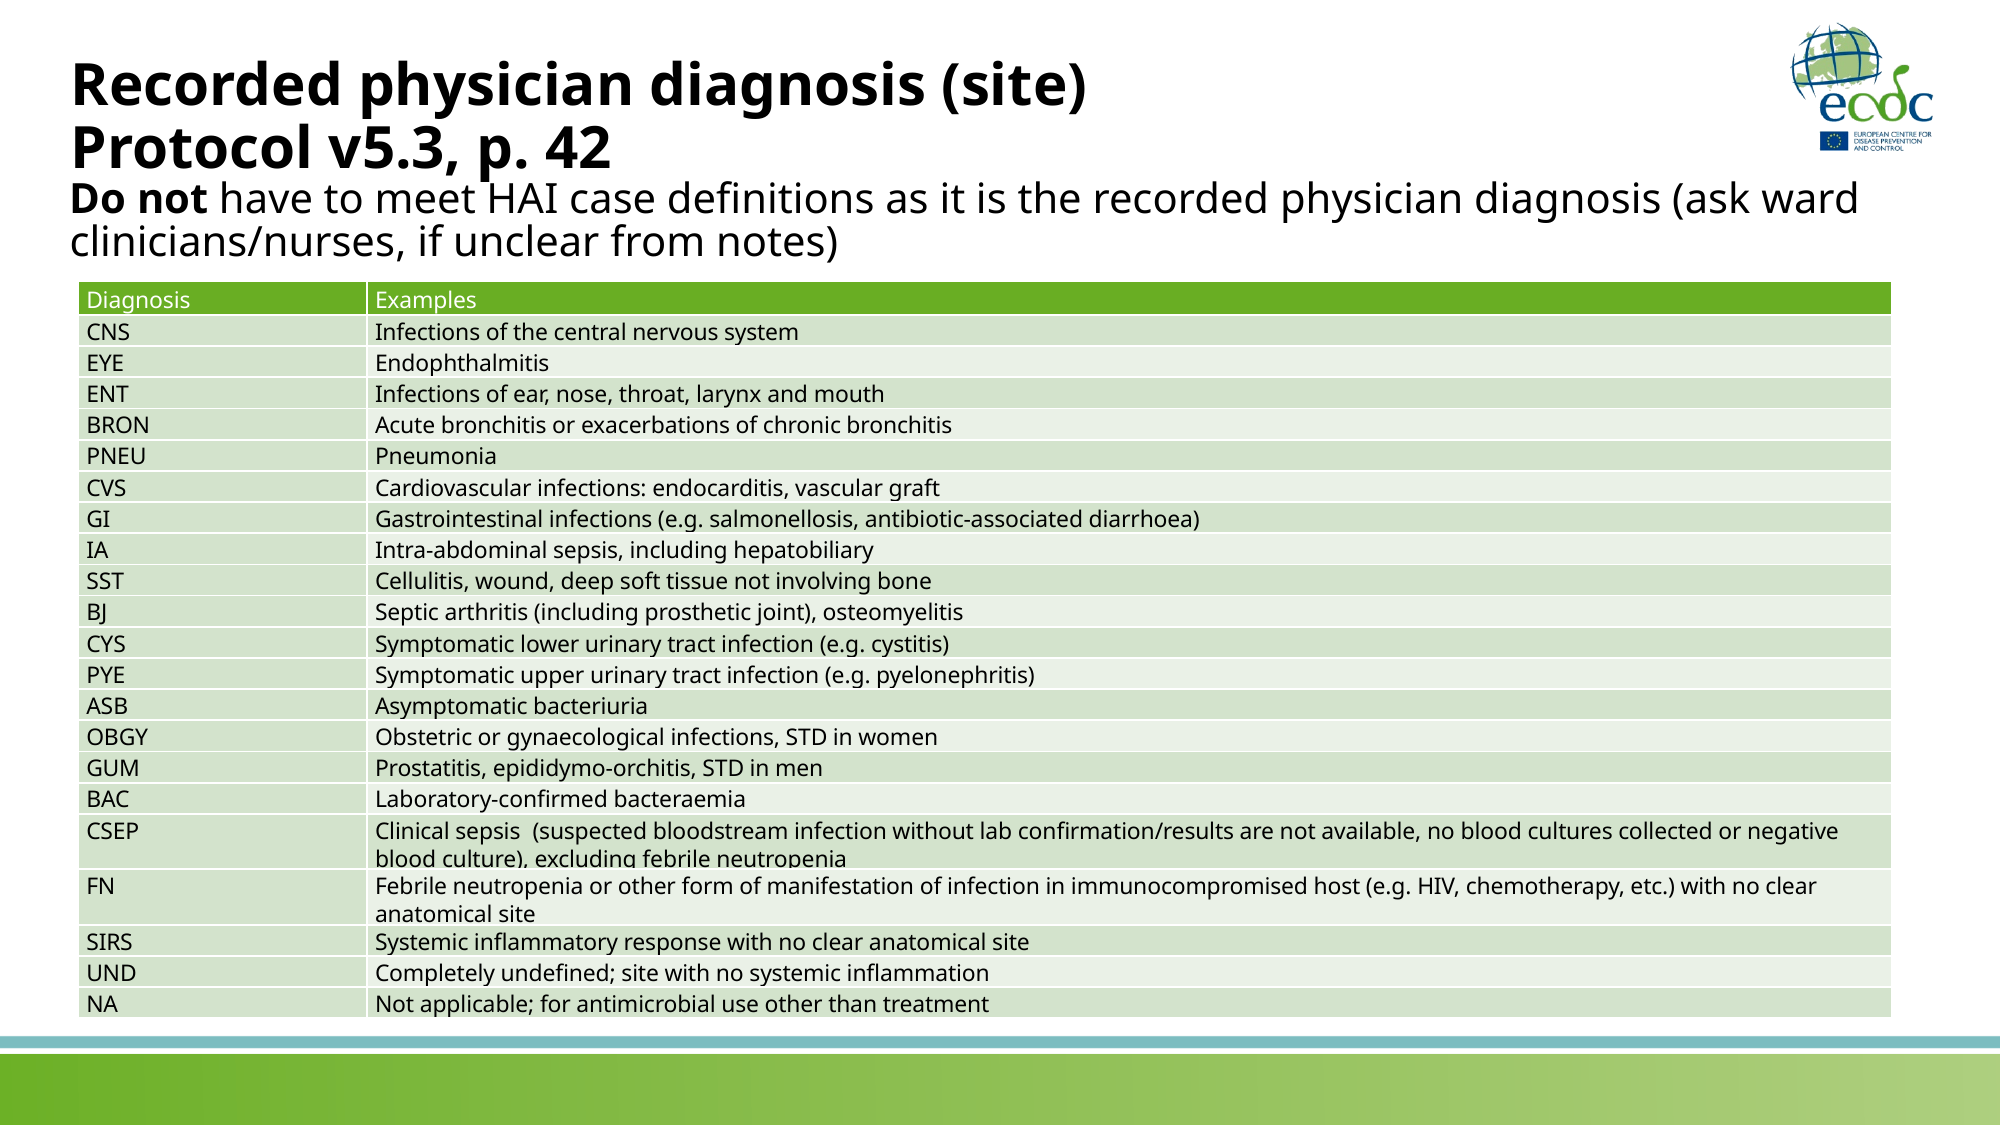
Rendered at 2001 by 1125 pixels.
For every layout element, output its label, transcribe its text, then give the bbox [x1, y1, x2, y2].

table_cell Obstetric or gynaecological infections, STD in women [368, 721, 1891, 751]
table_cell Cellulitis, wound, deep soft tissue not involving bone [368, 565, 1891, 595]
table_cell PNEU [79, 441, 366, 470]
table_cell CNS [79, 316, 366, 345]
table_cell Acute bronchitis or exacerbations of chronic bronchitis [368, 409, 1891, 439]
text_box Do not have to meet HAI case definitions as it is the recorded physician diagnosis (ask ward clinicians/nurses, if unclear from notes) [54, 172, 1925, 272]
table_cell Symptomatic upper urinary tract infection (e.g. pyelonephritis) [368, 659, 1891, 688]
table_cell Completely undefined; site with no systemic inflammation [368, 957, 1891, 986]
table_cell Infections of ear, nose, throat, larynx and mouth [368, 378, 1891, 408]
table_header Diagnosis [79, 282, 366, 314]
table_cell OBGY [79, 721, 366, 751]
table_cell Not applicable; for antimicrobial use other than treatment [368, 988, 1891, 1017]
table_cell Infections of the central nervous system [368, 316, 1891, 345]
table_cell SIRS [79, 926, 366, 955]
table_cell Pneumonia [368, 441, 1891, 470]
table_cell Septic arthritis (including prosthetic joint), osteomyelitis [368, 596, 1891, 626]
title Recorded physician diagnosis (site) Protocol v5.3, p. 42 [70, 54, 1764, 172]
table_cell CYS [79, 628, 366, 657]
table_cell Intra-abdominal sepsis, including hepatobiliary [368, 534, 1891, 564]
table_cell Cardiovascular infections: endocarditis, vascular graft [368, 472, 1891, 501]
table_cell ASB [79, 690, 366, 719]
table_cell Gastrointestinal infections (e.g. salmonellosis, antibiotic-associated diarrhoea) [368, 503, 1891, 532]
table_cell Clinical sepsis (suspected bloodstream infection without lab confirmation/results are not available, no blood cultures collected or negative blood culture), excluding febrile neutropenia [368, 815, 1891, 868]
table_cell BRON [79, 409, 366, 439]
table_cell Febrile neutropenia or other form of manifestation of infection in immunocompromised host (e.g. HIV, chemotherapy, etc.) with no clear anatomical site [368, 870, 1891, 924]
table_cell GI [79, 503, 366, 532]
table_cell Prostatitis, epididymo-orchitis, STD in men [368, 752, 1891, 782]
table_cell Symptomatic lower urinary tract infection (e.g. cystitis) [368, 628, 1891, 657]
table_cell Systemic inflammatory response with no clear anatomical site [368, 926, 1891, 955]
table_cell SST [79, 565, 366, 595]
table_cell ENT [79, 378, 366, 408]
table_cell BJ [79, 596, 366, 626]
table_cell PYE [79, 659, 366, 688]
table_cell EYE [79, 347, 366, 376]
table_cell Asymptomatic bacteriuria [368, 690, 1891, 719]
table_cell CSEP [79, 815, 366, 868]
table_cell UND [79, 957, 366, 986]
table_cell NA [79, 988, 366, 1017]
table_cell BAC [79, 784, 366, 813]
table_header Examples [368, 282, 1891, 314]
table_cell Endophthalmitis [368, 347, 1891, 376]
table_cell Laboratory-confirmed bacteraemia [368, 784, 1891, 813]
picture [0, 0, 2000, 1125]
table_cell IA [79, 534, 366, 564]
table_cell FN [79, 870, 366, 924]
table_cell GUM [79, 752, 366, 782]
table_cell CVS [79, 472, 366, 501]
